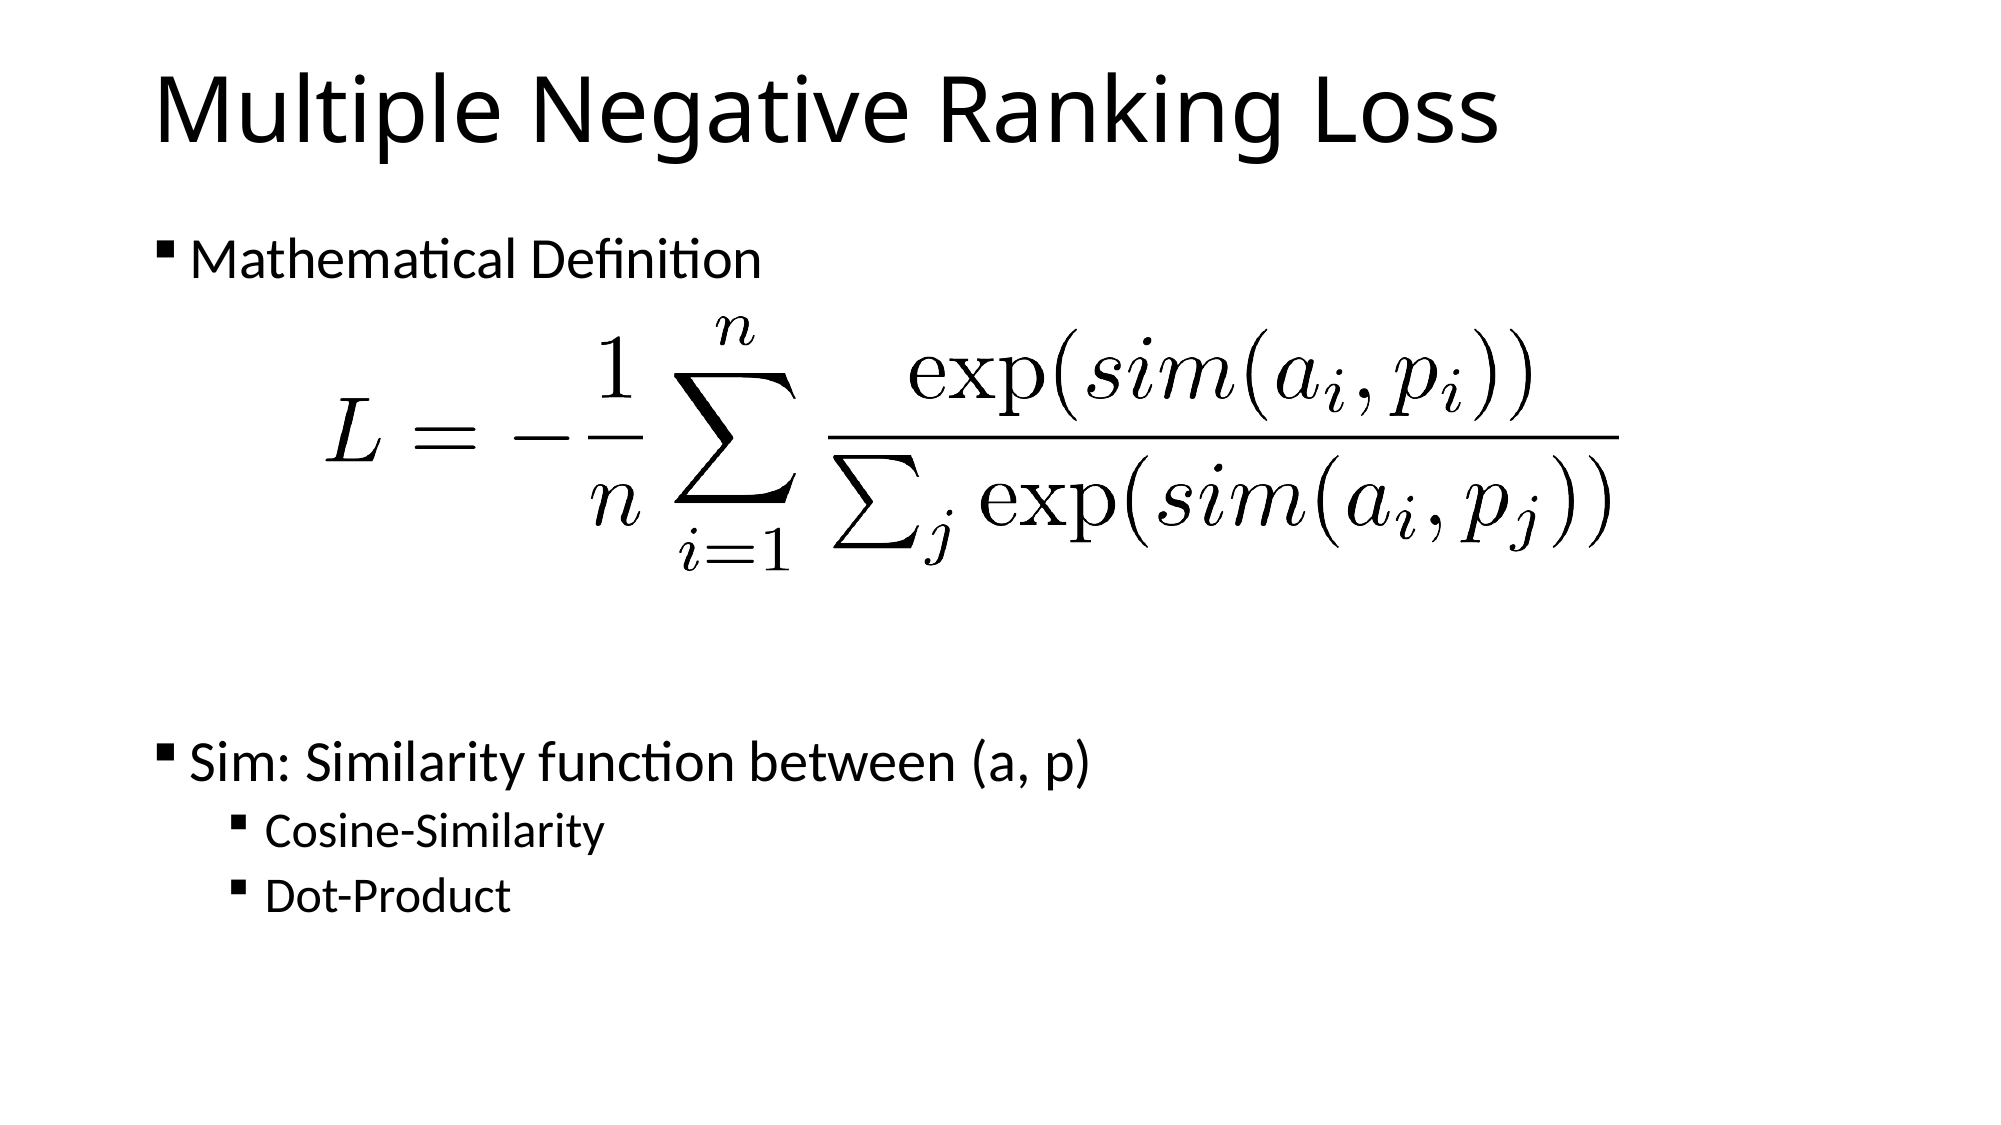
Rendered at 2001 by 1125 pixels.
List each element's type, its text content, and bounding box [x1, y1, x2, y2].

list Mathematical Definition Sim: Similarity function between (a, p) Cosine-Similarity Dot-Product [137, 221, 1863, 1014]
picture [325, 316, 1619, 571]
title Multiple Negative Ranking Loss [137, 3, 1863, 221]
